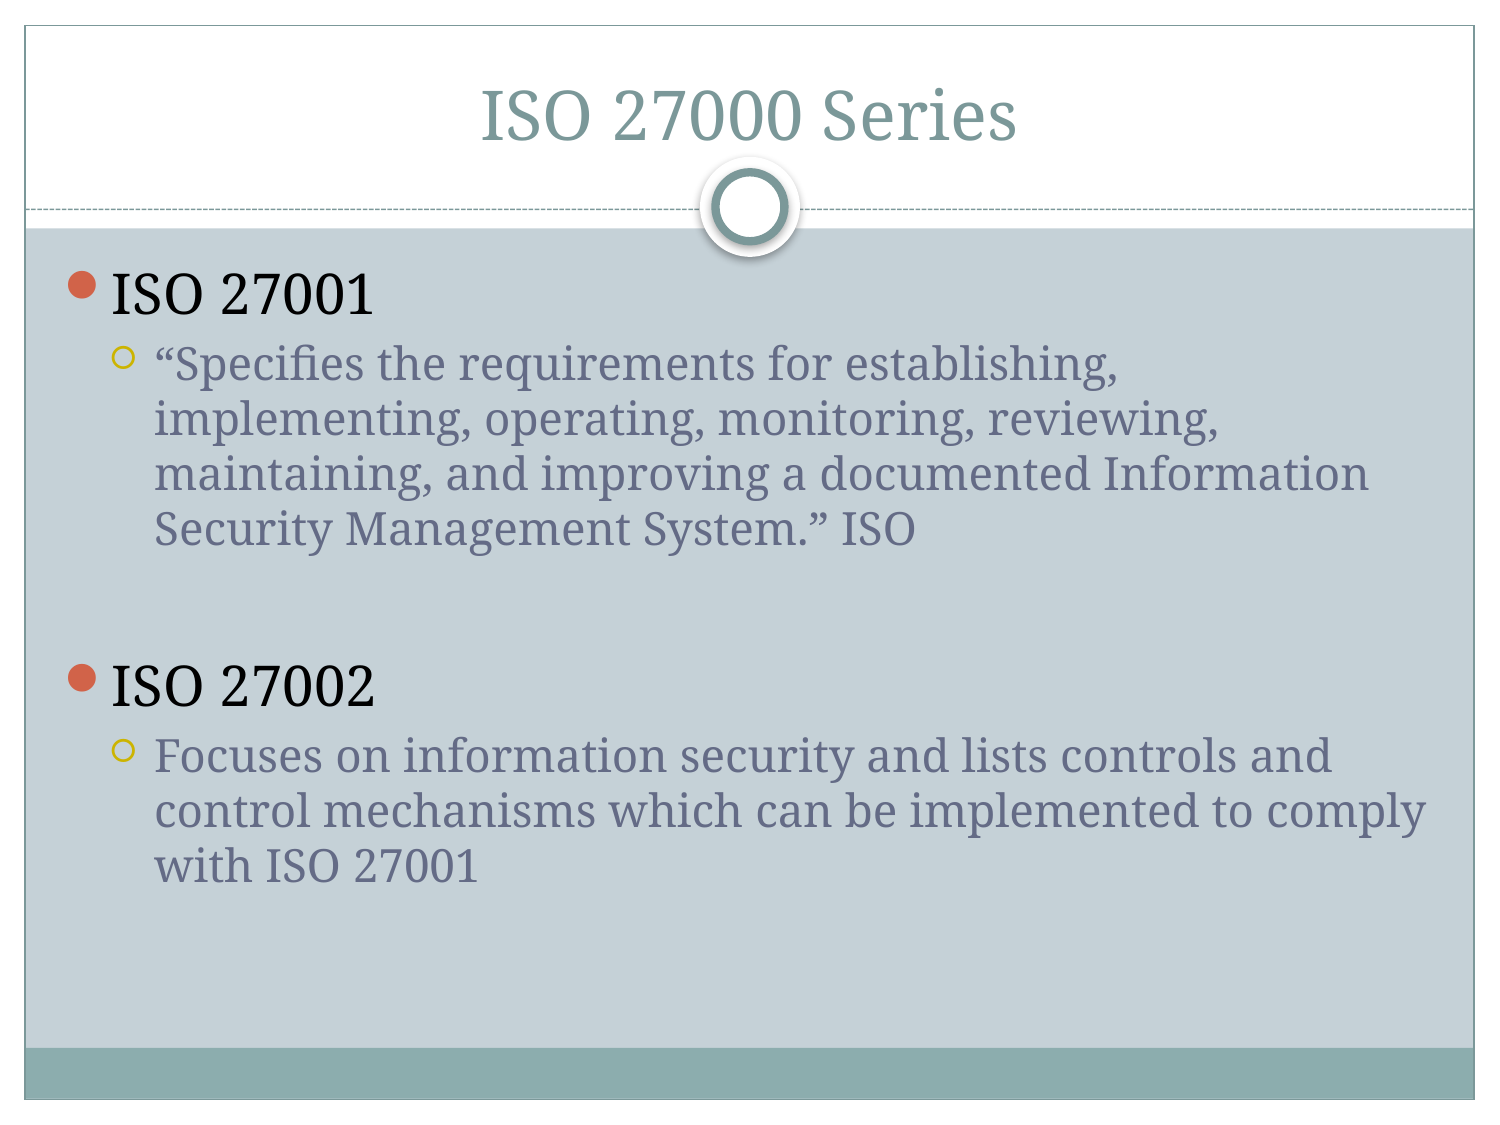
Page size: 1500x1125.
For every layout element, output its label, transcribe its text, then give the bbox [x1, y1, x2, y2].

title ISO 27000 Series [49, 37, 1450, 162]
list ISO 27001 “Specifies the requirements for establishing, implementing, operating, monitoring, reviewing, maintaining, and improving a documented Information Security Management System.” ISO ISO 27002 Focuses on information security and lists controls and control mechanisms which can be implemented to comply with ISO 27001 [49, 250, 1445, 1001]
